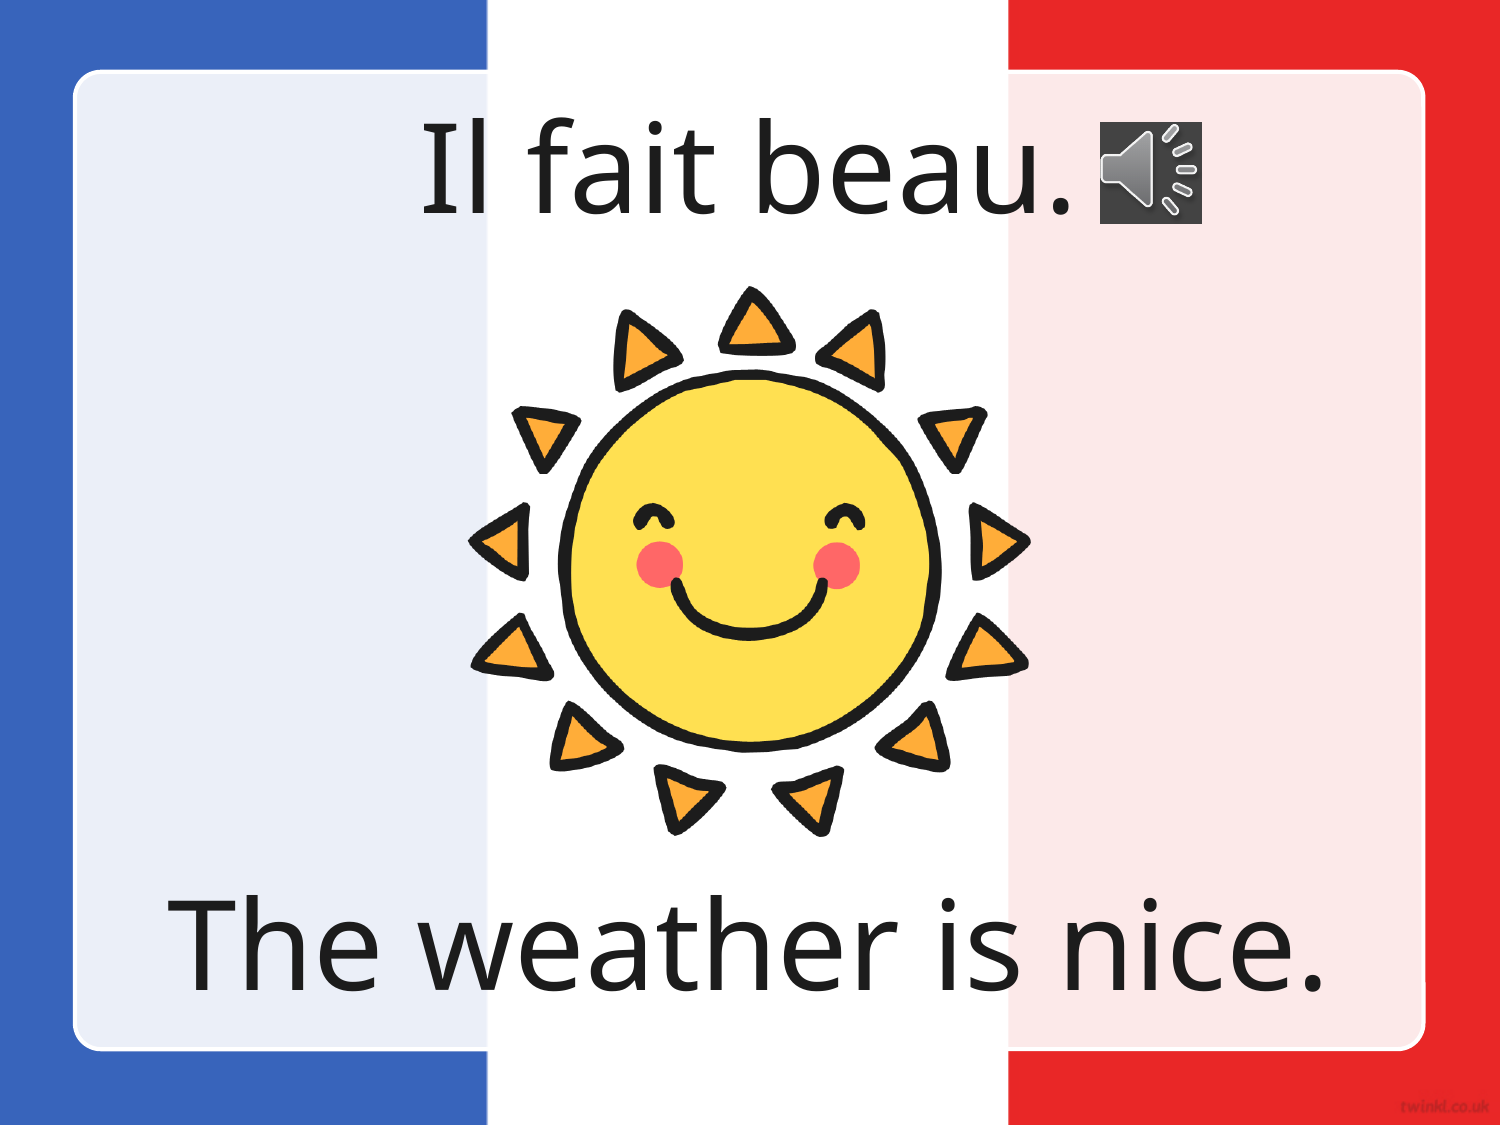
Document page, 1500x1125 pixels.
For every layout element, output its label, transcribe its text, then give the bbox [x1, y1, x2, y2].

title Il fait beau. [75, 91, 1424, 255]
text_box The weather is nice. [74, 868, 1424, 1032]
picture [0, 0, 1500, 1125]
